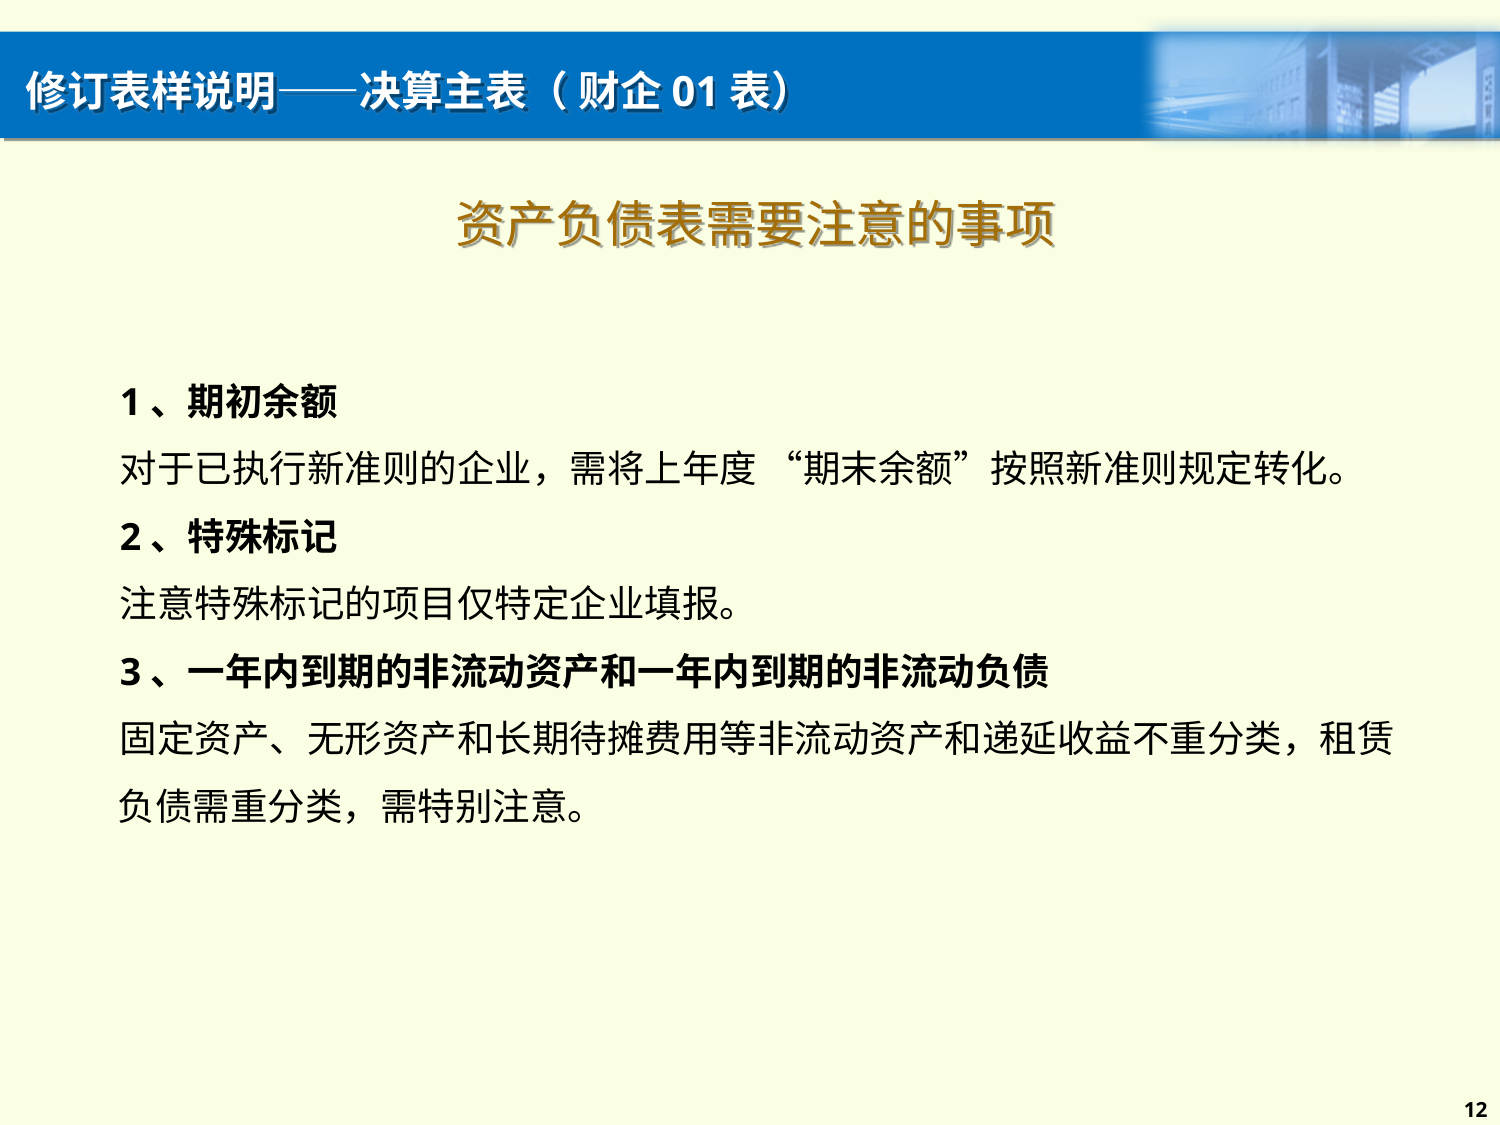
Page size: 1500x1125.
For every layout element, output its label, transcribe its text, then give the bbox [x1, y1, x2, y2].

text_box 12 [1412, 1089, 1500, 1125]
text_box 1、期初余额 对于已执行新准则的企业，需将上年度 “期末余额”按照新准则规定转化。 2、特殊标记 注意特殊标记的项目仅特定企业填报。 3、一年内到期的非流动资产和一年内到期的非流动负债 固定资产、无形资产和长期待摊费用等非流动资产和递延收益不重分类，租赁负债需重分类，需特别注意。 [102, 347, 1415, 835]
text_box 资产负债表需要注意的事项 [191, 172, 1321, 260]
text_box 修订表样说明——决算主表（ 财企01表） [11, 47, 1136, 123]
picture [1136, 14, 1500, 153]
